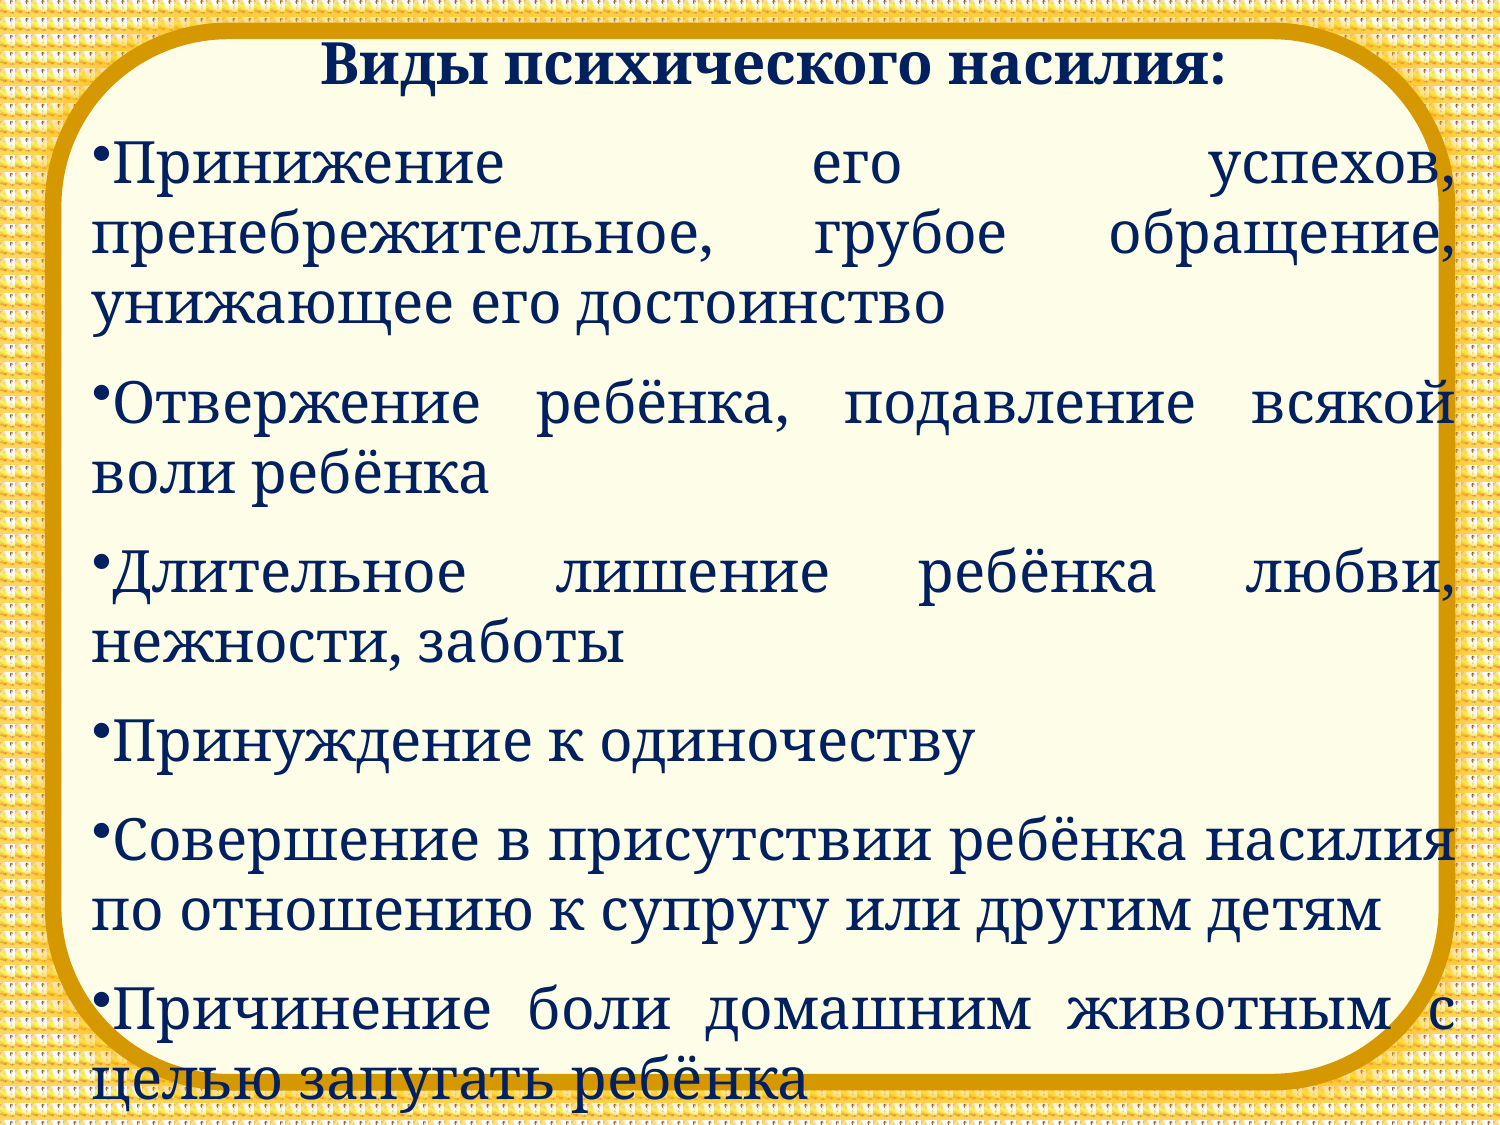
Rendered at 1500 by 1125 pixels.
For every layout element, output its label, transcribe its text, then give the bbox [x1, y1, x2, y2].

text_box Виды психического насилия: Принижение его успехов, пренебрежительное, грубое обращение, унижающее его достоинство Отвержение ребёнка, подавление всякой воли ребёнка Длительное лишение ребёнка любви, нежности, заботы Принуждение к одиночеству Совершение в присутствии ребёнка насилия по отношению к супругу или другим детям Причинение боли домашним животным с целью запугать ребёнка [77, 19, 1471, 1119]
picture [0, 0, 1500, 1125]
